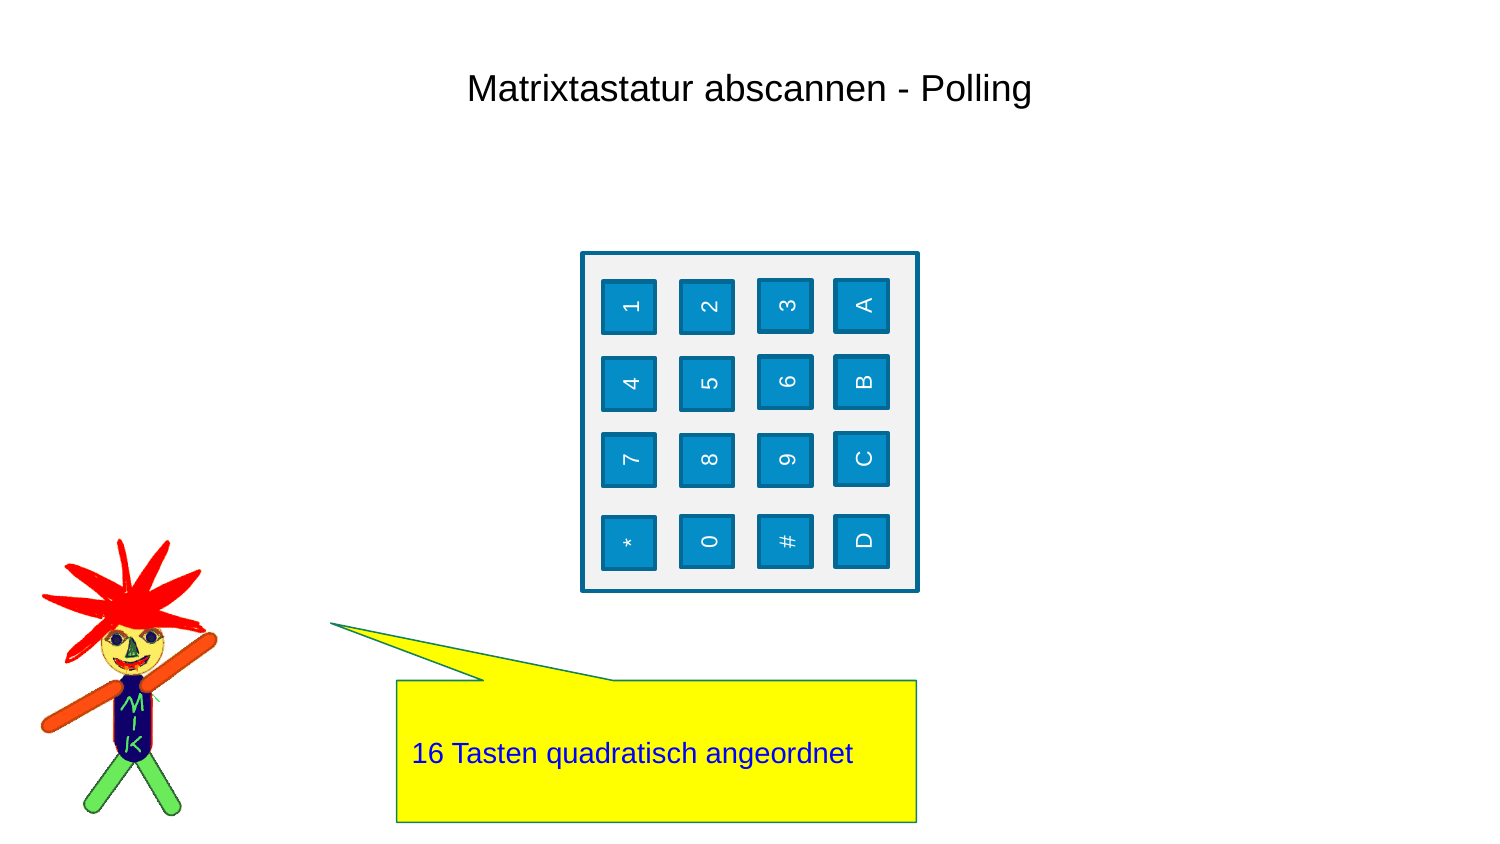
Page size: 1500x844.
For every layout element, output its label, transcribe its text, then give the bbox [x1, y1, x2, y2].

text_box 16 Tasten quadratisch angeordnet [330, 623, 917, 823]
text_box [580, 254, 920, 590]
picture [22, 530, 230, 823]
title Matrixtastatur abscannen - Polling [50, 55, 1449, 125]
